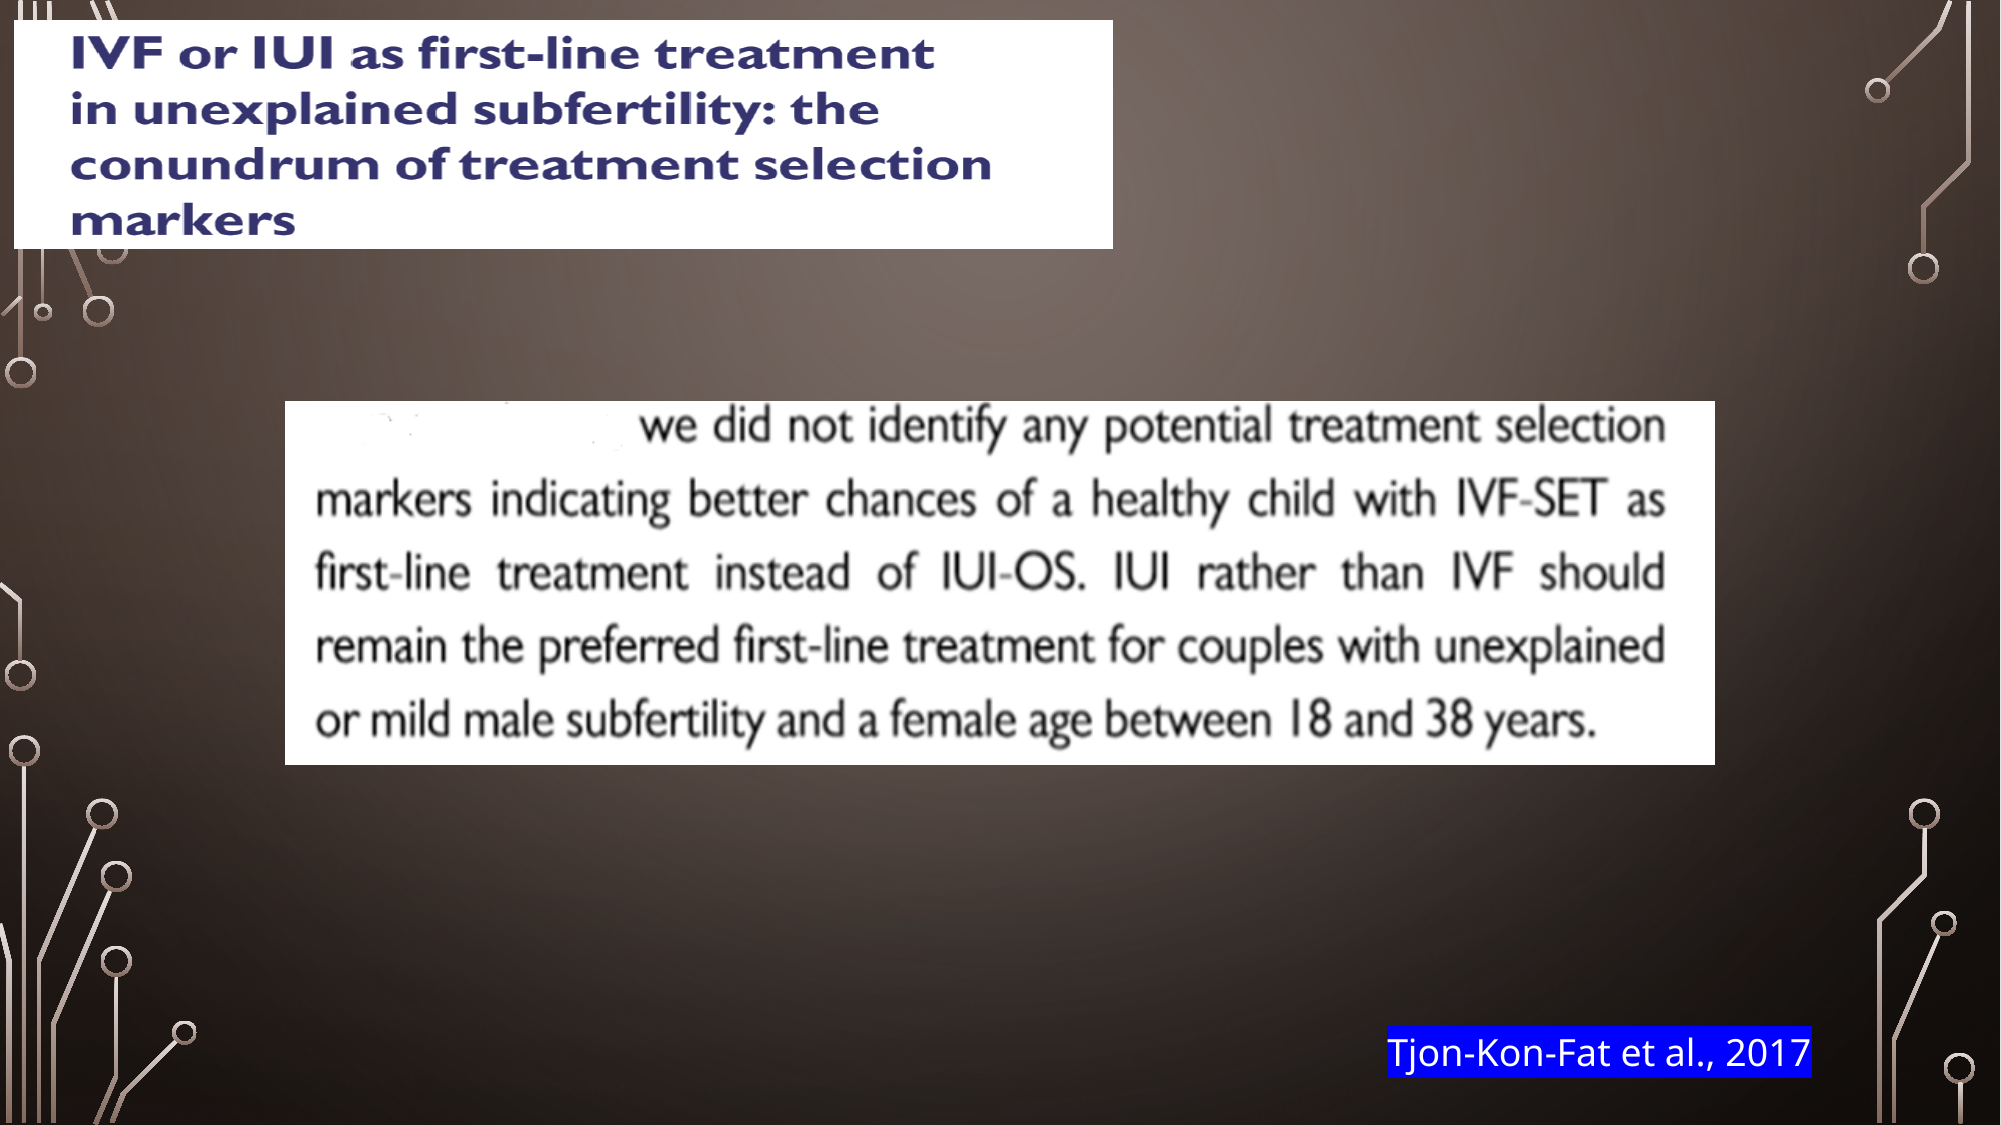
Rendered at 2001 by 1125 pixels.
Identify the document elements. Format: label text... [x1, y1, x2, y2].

picture [14, 20, 1113, 250]
text_box Tjon-Kon-Fat et al., 2017 [1372, 1021, 1947, 1082]
picture [284, 401, 1716, 765]
